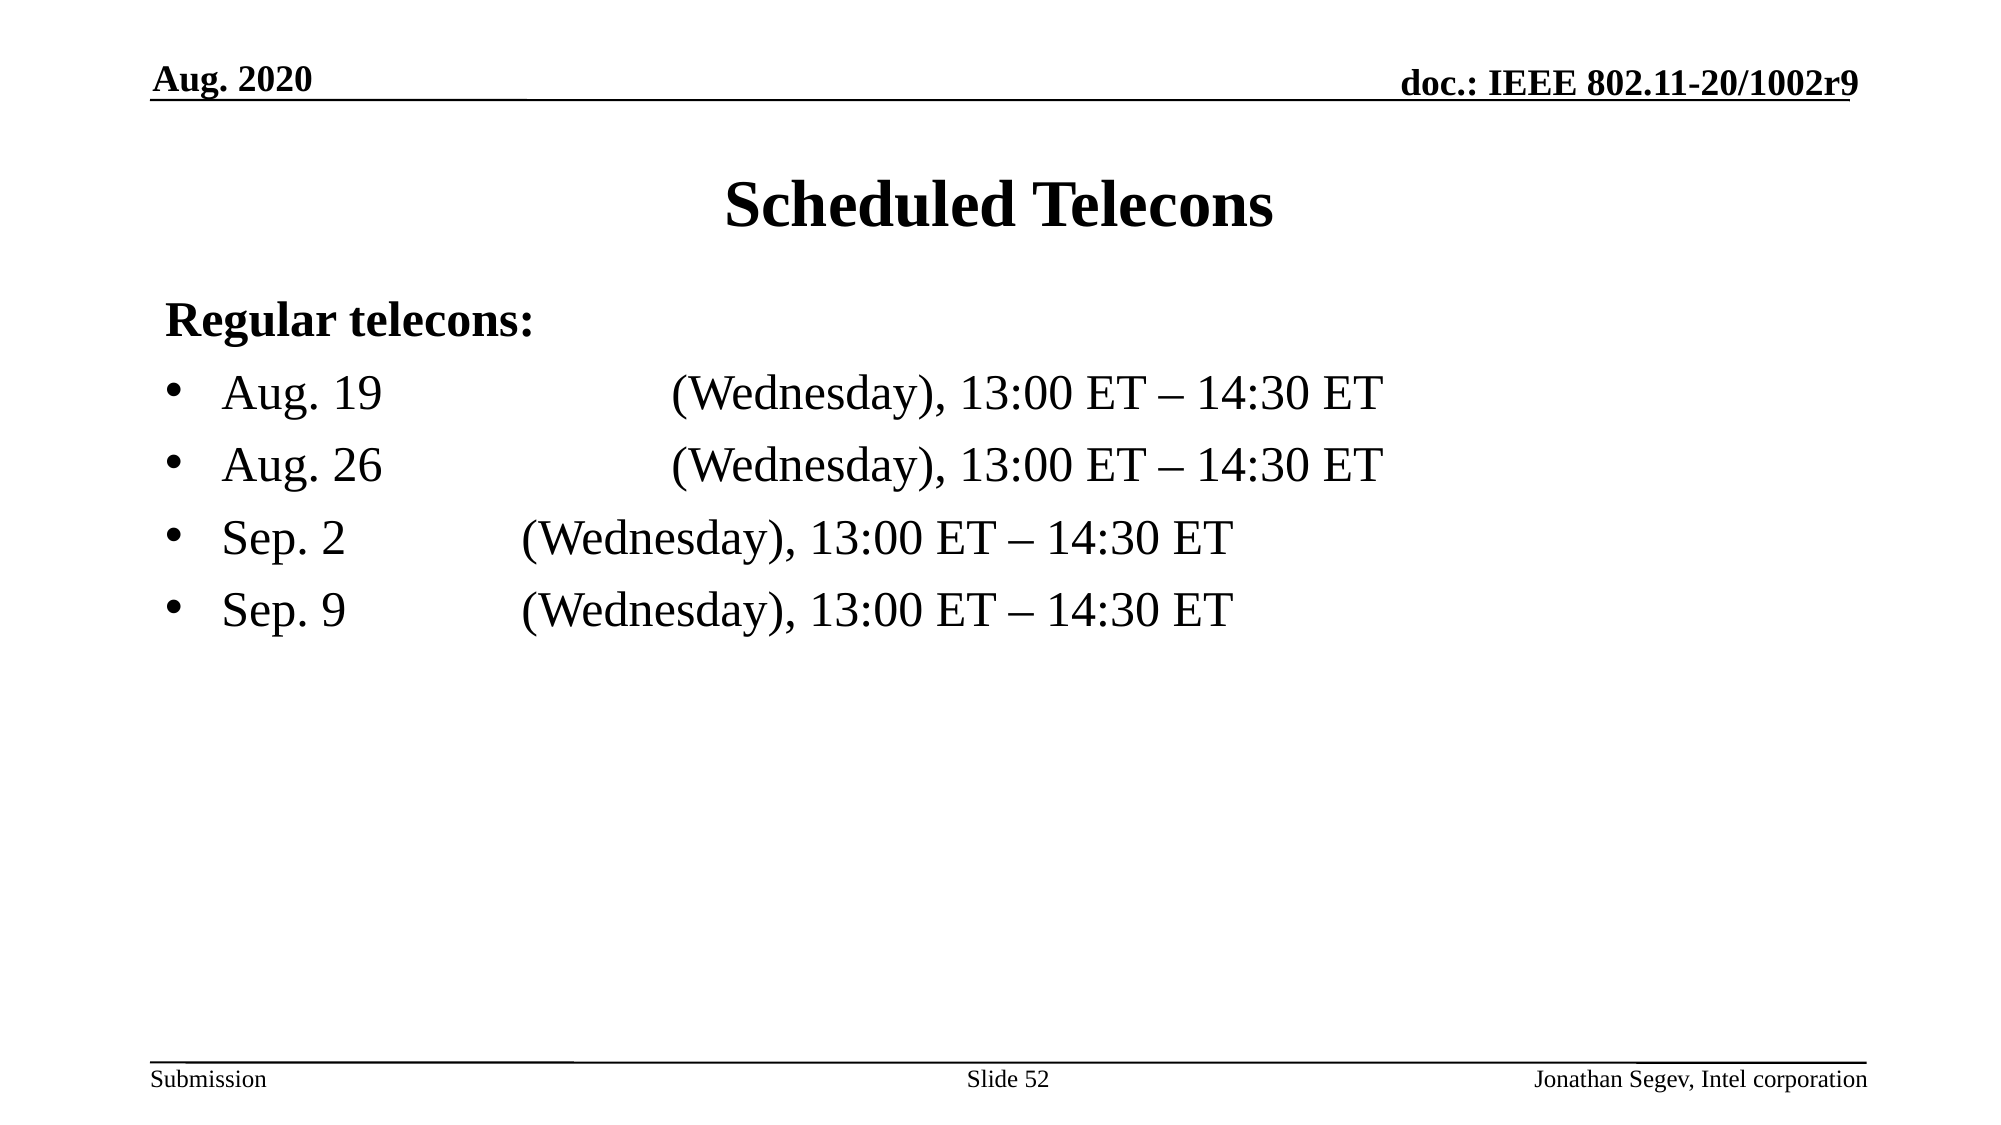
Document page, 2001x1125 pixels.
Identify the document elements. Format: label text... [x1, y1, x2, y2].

footer Jonathan Segev, Intel corporation [1171, 1061, 1869, 1093]
list Regular telecons: Aug. 19 (Wednesday), 13:00 ET – 14:30 ET Aug. 26 (Wednesday), 13:00 ET – 14:30 ET Sep. 2 (Wednesday), 13:00 ET – 14:30 ET Sep. 9 (Wednesday), 13:00 ET – 14:30 ET [149, 278, 1850, 670]
title Scheduled Telecons [149, 112, 1850, 278]
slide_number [152, 54, 563, 100]
slide_number Slide 52 [950, 1061, 1067, 1123]
